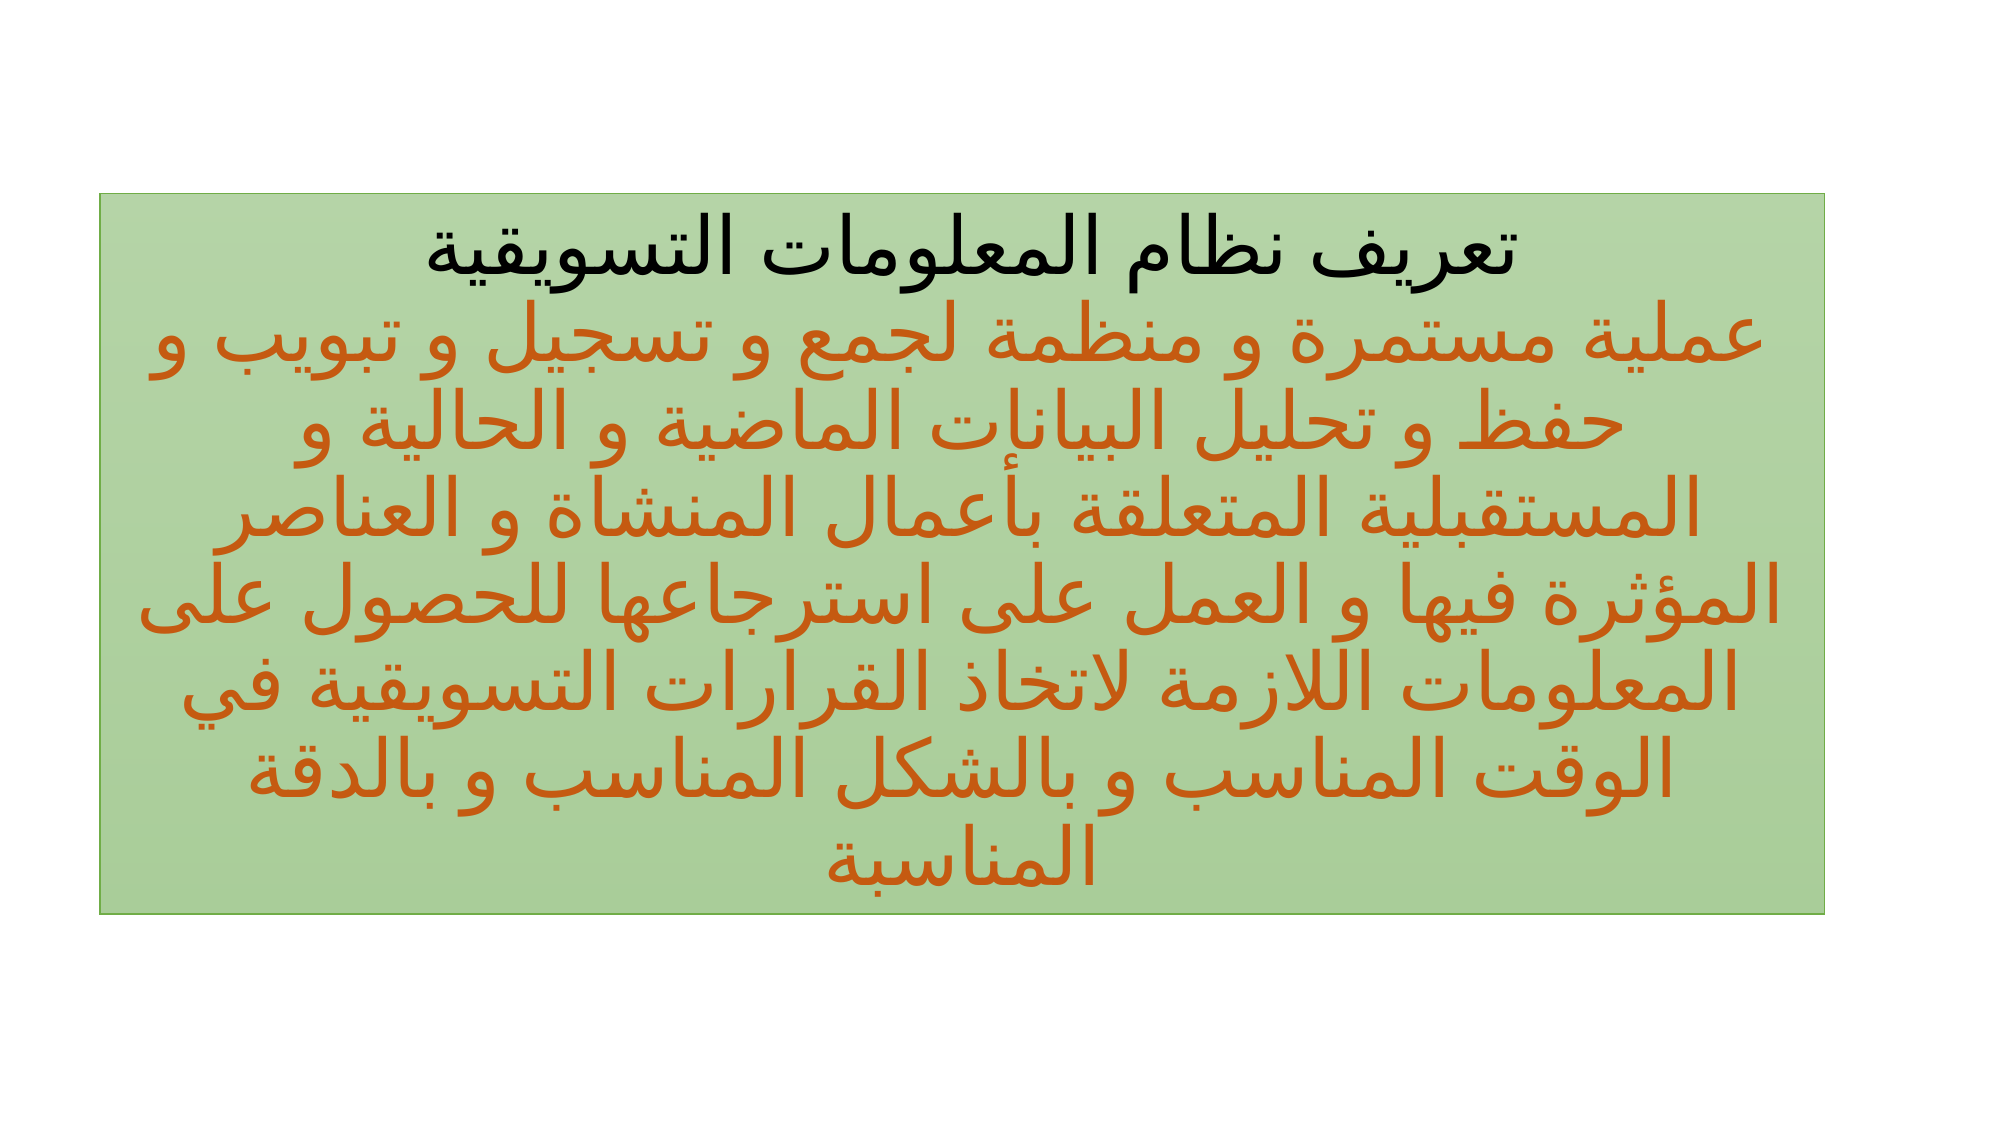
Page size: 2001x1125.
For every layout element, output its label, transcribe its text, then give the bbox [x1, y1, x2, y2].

title تعريف نظام المعلومات التسويقية عملية مستمرة و منظمة لجمع و تسجيل و تبويب و حفظ و تحليل البيانات الماضية و الحالية و المستقبلية المتعلقة بأعمال المنشاة و العناصر المؤثرة فيها و العمل على استرجاعها للحصول على المعلومات اللازمة لاتخاذ القرارات التسويقية في الوقت المناسب و بالشكل المناسب و بالدقة المناسبة [99, 193, 1825, 915]
